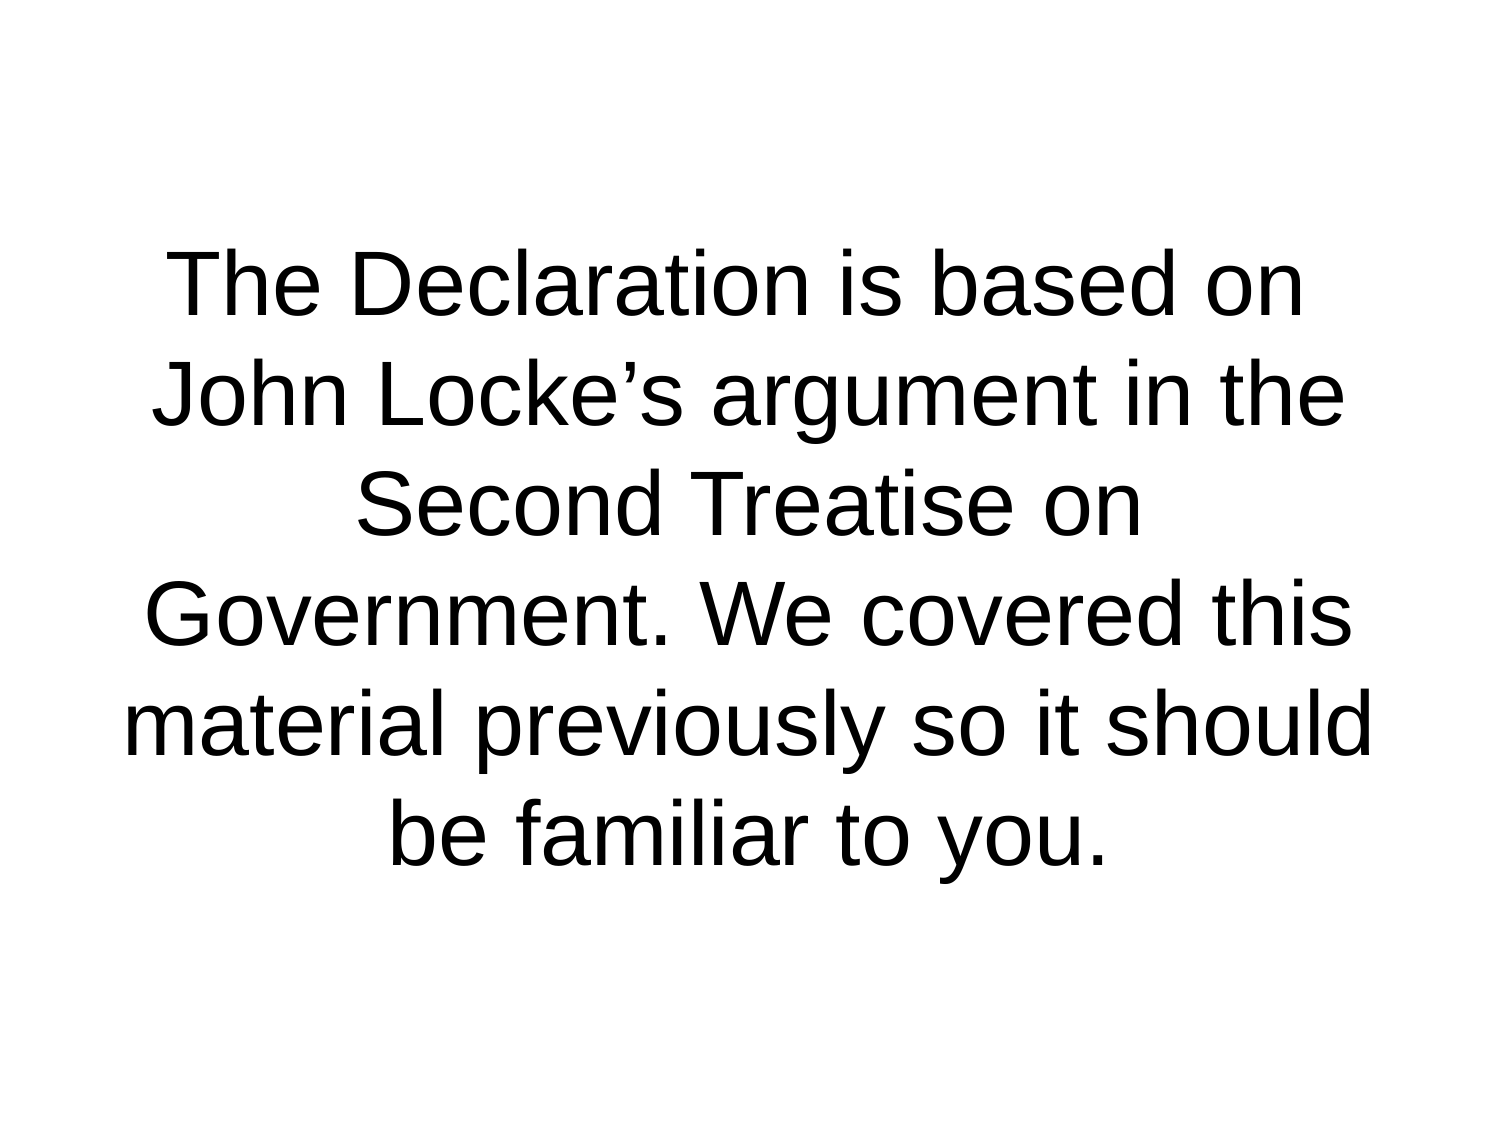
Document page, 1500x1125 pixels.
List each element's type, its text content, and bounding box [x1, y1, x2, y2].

title The Declaration is based on John Locke’s argument in the Second Treatise on Government. We covered this material previously so it should be familiar to you. [74, 44, 1426, 1063]
